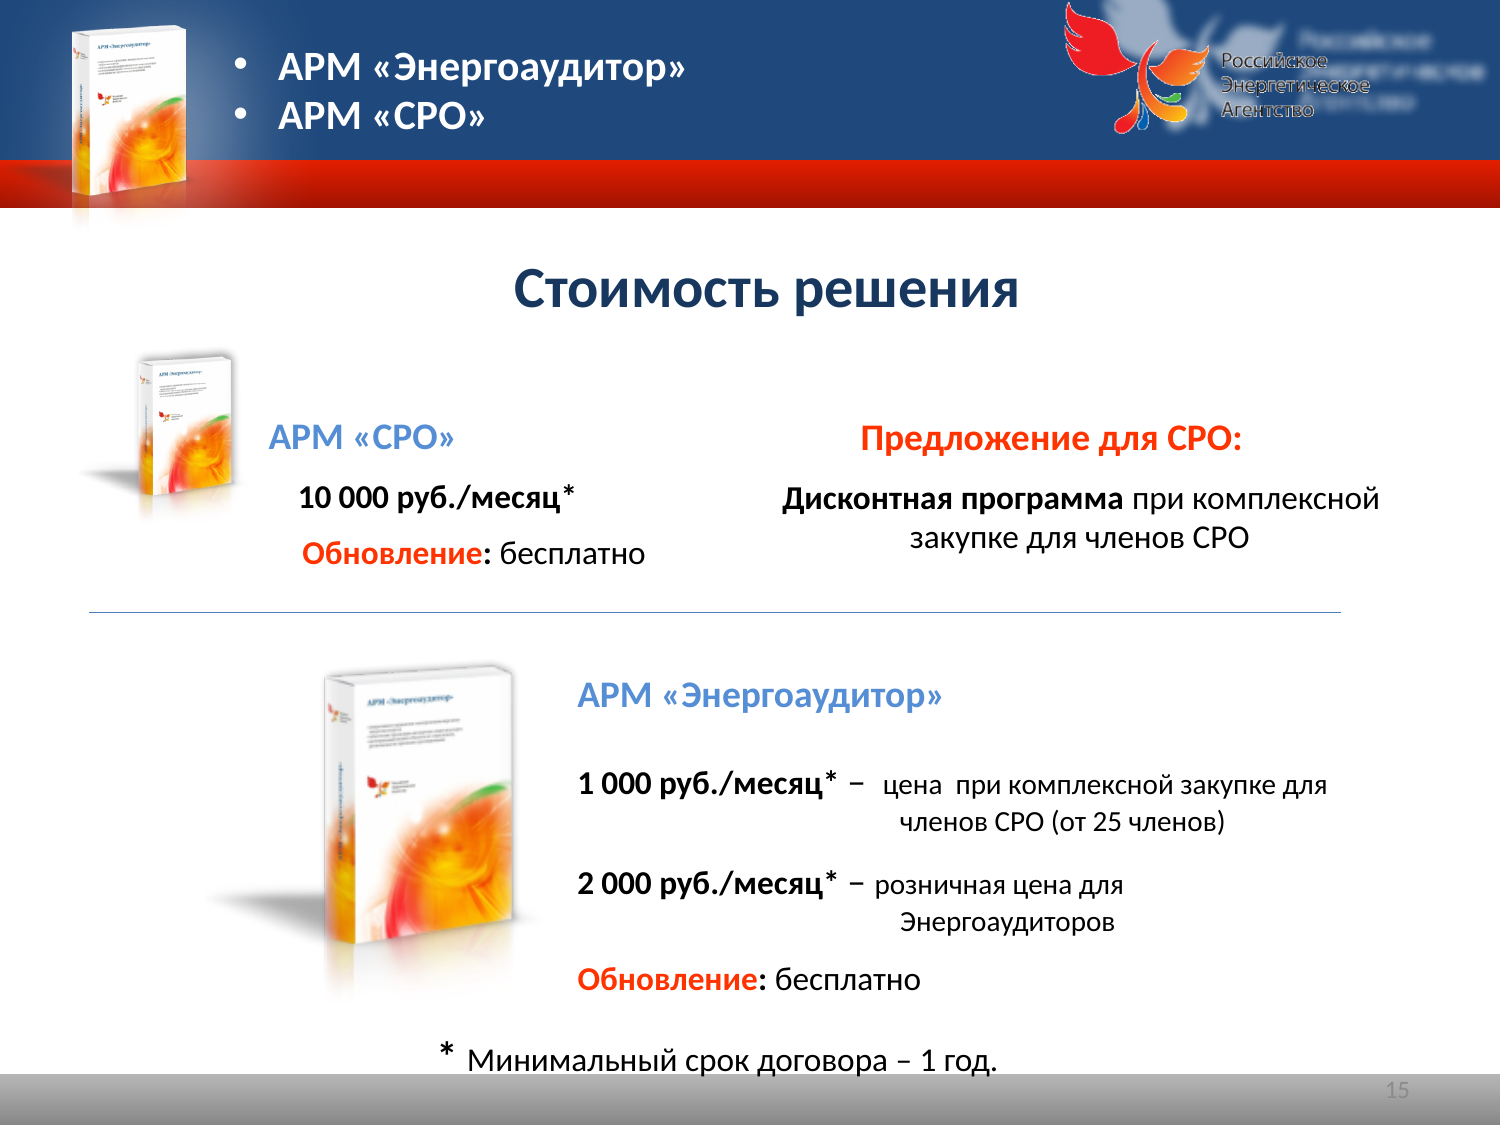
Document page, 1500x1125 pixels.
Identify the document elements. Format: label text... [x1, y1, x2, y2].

text_box 15 [1074, 1058, 1425, 1119]
text_box Обновление: бесплатно [273, 524, 675, 580]
text_box 2 000 руб./месяц* – розничная цена для Энергоаудиторов [562, 849, 1275, 945]
text_box АРМ «Энергоаудитор» [562, 662, 975, 738]
text_box АРМ «Энергоаудитор» АРМ «СРО» [218, 31, 727, 157]
text_box Предложение для СРО: Дисконтная программа при комплексной закупке для членов СРО [703, 405, 1400, 622]
picture [74, 341, 254, 526]
text_box [0, 1074, 1500, 1125]
text_box * Минимальный срок договора – 1 год. [412, 1021, 1150, 1087]
text_box Обновление: бесплатно [559, 949, 974, 1005]
text_box Стоимость решения [280, 241, 1258, 313]
text_box АРМ «СРО» 10 000 руб./месяц* [257, 404, 656, 523]
picture [199, 637, 556, 1005]
picture [1045, 0, 1400, 141]
picture [0, 5, 213, 232]
text_box 1 000 руб./месяц* – цена при комплексной закупке для членов СРО (от 25 членов) [562, 749, 1388, 845]
text_box [297, 0, 1500, 160]
text_box [319, 160, 1500, 208]
